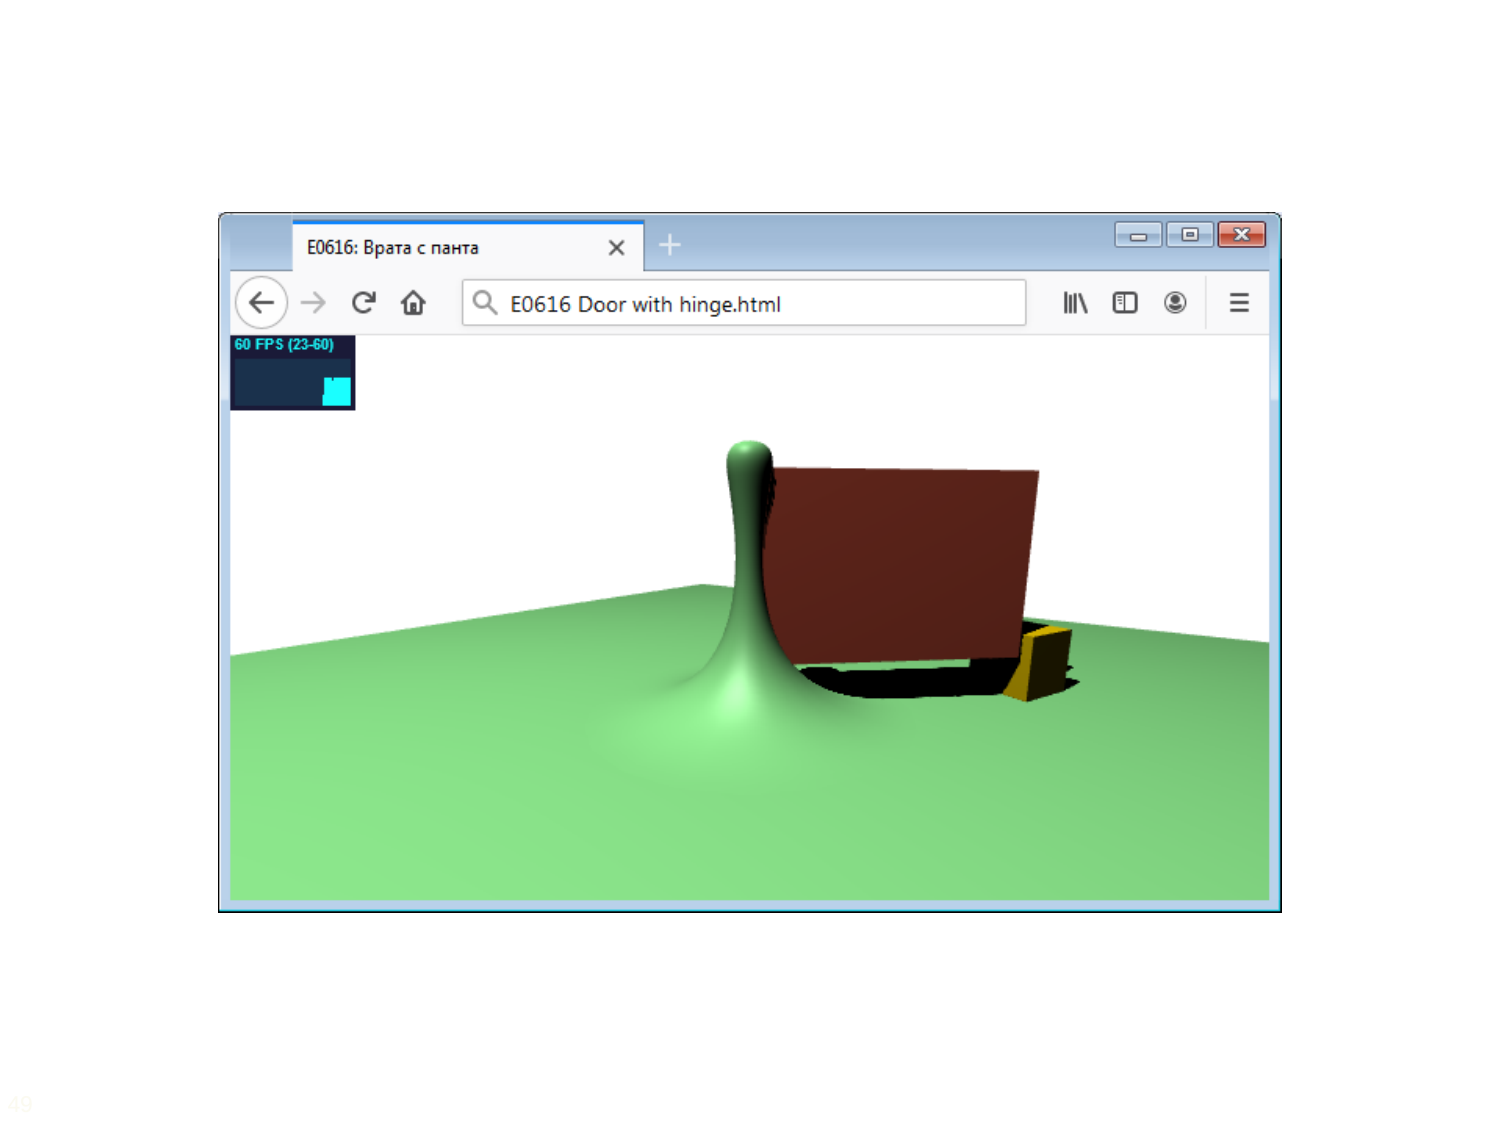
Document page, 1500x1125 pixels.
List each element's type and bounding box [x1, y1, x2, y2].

picture [218, 212, 1282, 913]
